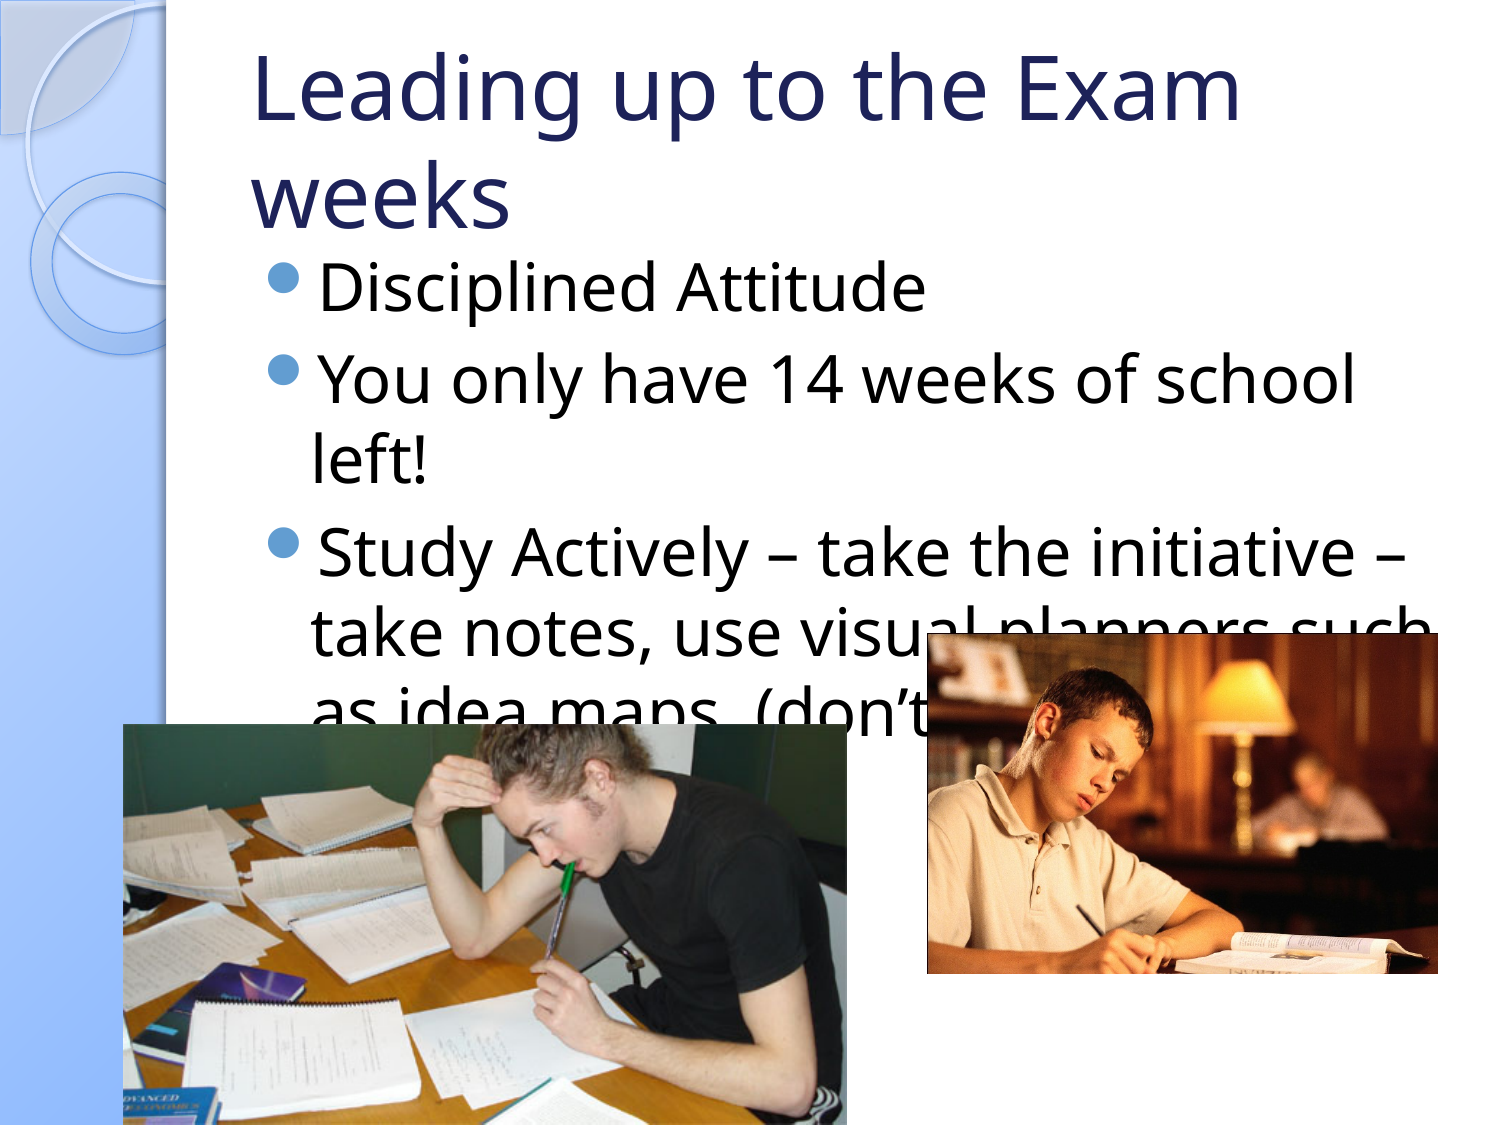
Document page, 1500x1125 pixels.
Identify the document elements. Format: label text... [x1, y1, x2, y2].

picture [123, 724, 847, 1125]
picture [926, 633, 1438, 974]
title Leading up to the Exam weeks [235, 45, 1466, 233]
list Disciplined Attitude You only have 14 weeks of school left! Study Actively – take the initiative – take notes, use visual planners such as idea maps, (don’t just read) [235, 237, 1466, 1025]
